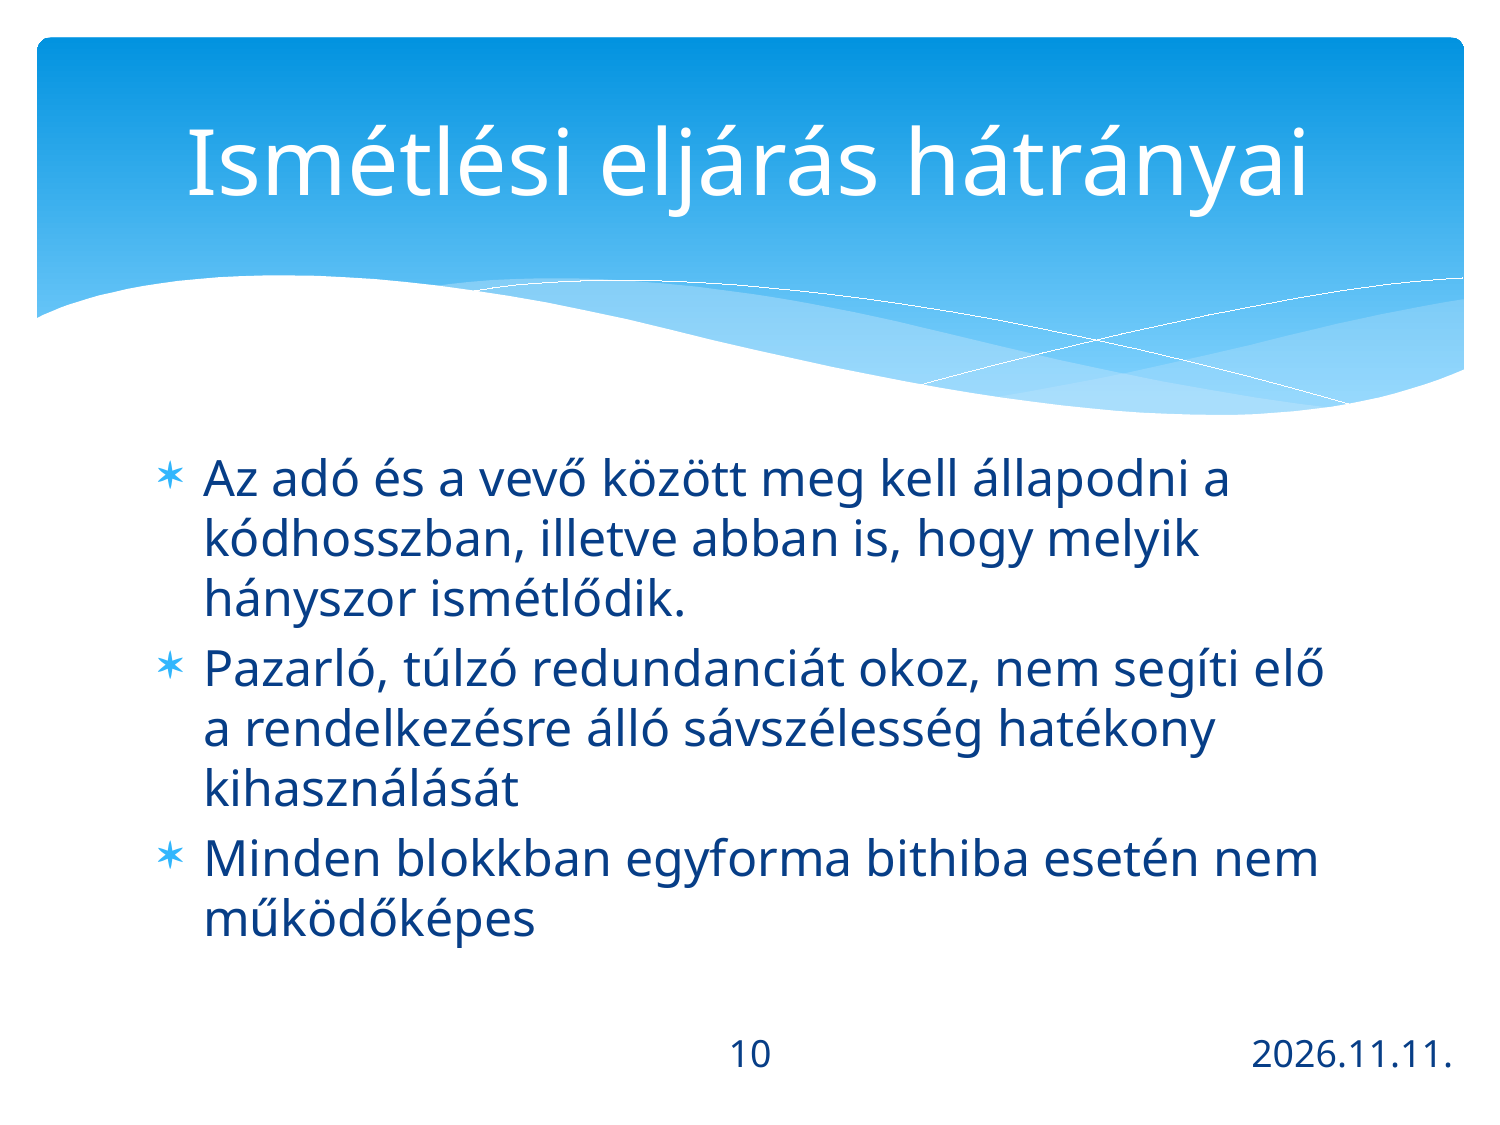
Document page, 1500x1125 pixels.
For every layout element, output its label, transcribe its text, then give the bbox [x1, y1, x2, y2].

list Az adó és a vevő között meg kell állapodni a kódhosszban, illetve abban is, hogy melyik hányszor ismétlődik. Pazarló, túlzó redundanciát okoz, nem segíti elő a rendelkezésre álló sávszélesség hatékony kihasználását Minden blokkban egyforma bithiba esetén nem működőképes [143, 438, 1359, 1005]
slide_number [847, 1025, 1469, 1086]
slide_number 10 [654, 1025, 846, 1086]
title Ismétlési eljárás hátrányai [75, 55, 1425, 261]
